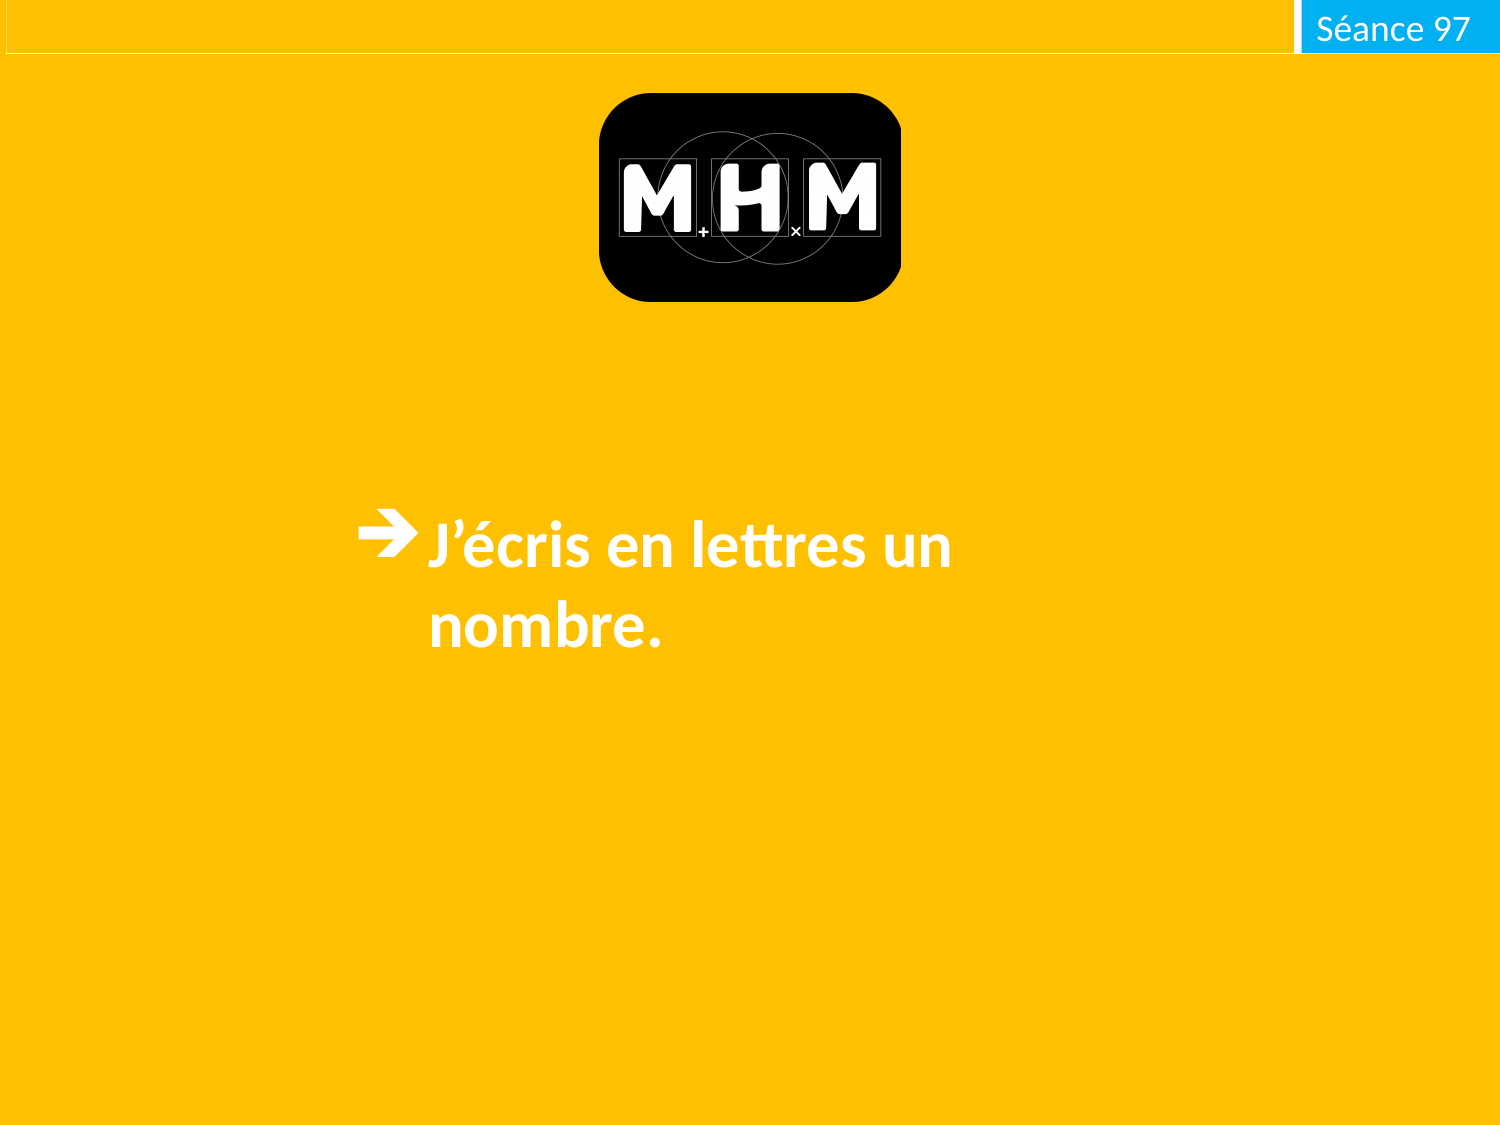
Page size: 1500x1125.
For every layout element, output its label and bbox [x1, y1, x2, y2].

text_box [0, 54, 1500, 1125]
